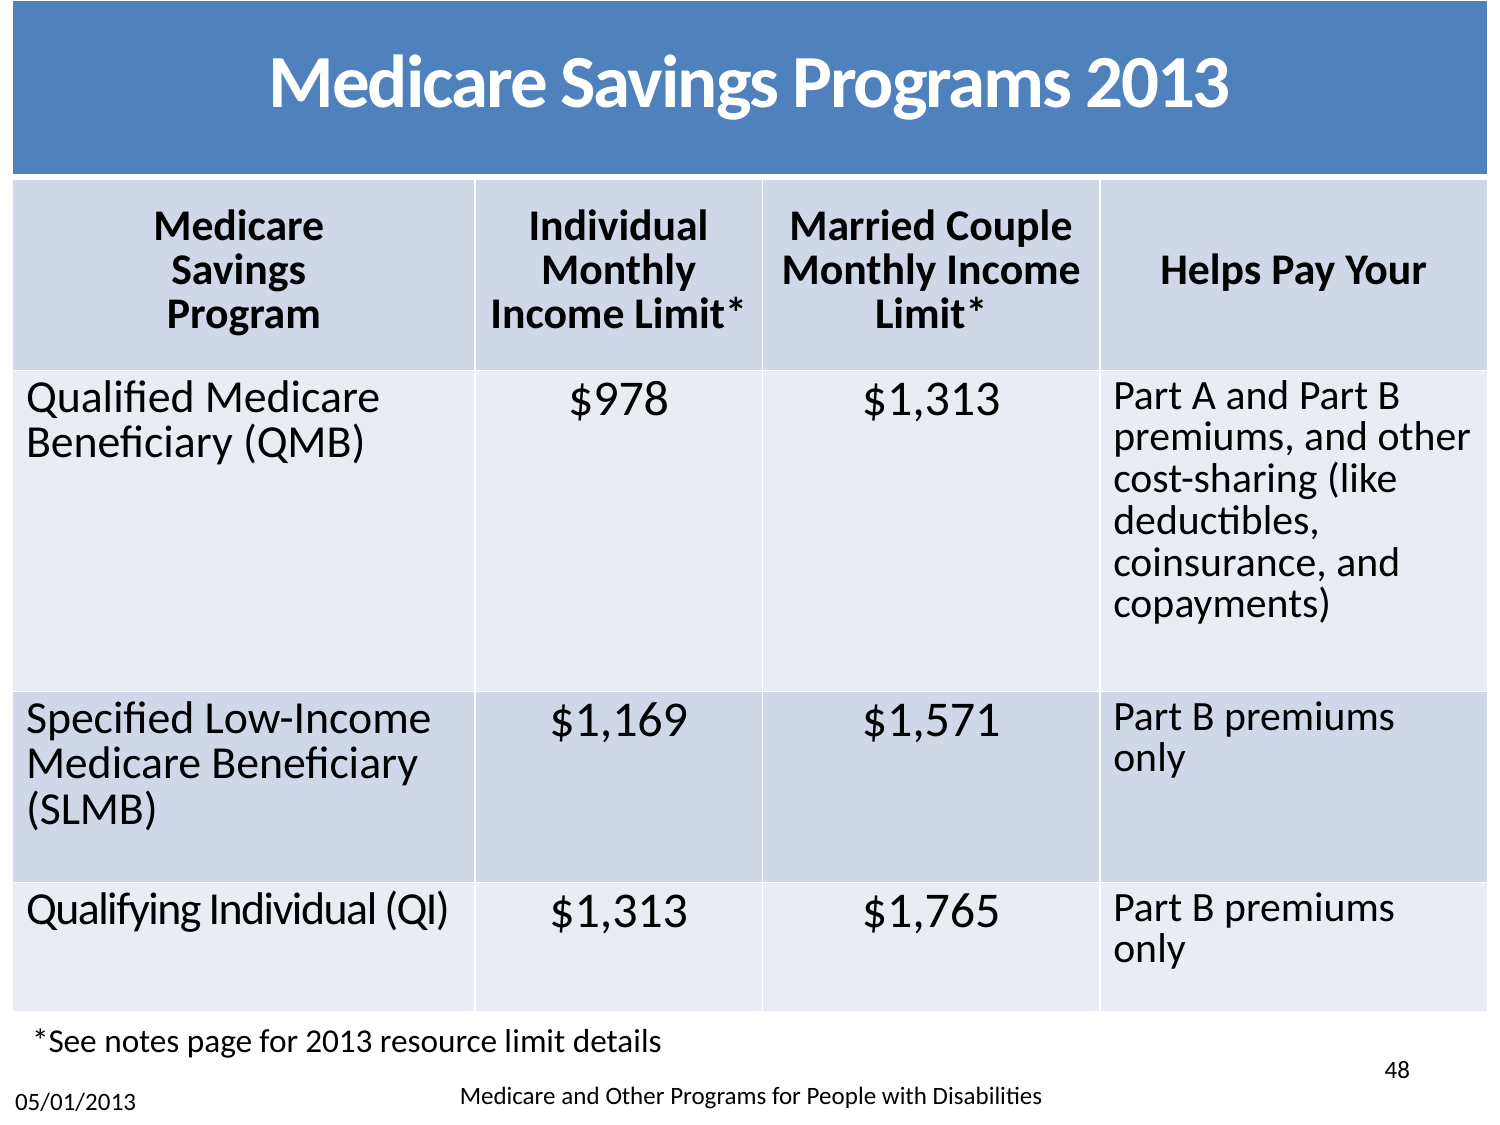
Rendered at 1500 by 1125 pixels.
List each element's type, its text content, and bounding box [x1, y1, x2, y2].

table_cell Part A and Part B premiums, and other cost-sharing (like deductibles, coinsurance, and copayments) [1101, 371, 1487, 691]
table_cell $1,313 [763, 371, 1099, 691]
table_cell Part B premiums only [1101, 883, 1487, 1011]
table_cell Part B premiums only [1101, 692, 1487, 882]
table_cell $978 [476, 371, 762, 691]
table_cell $1,765 [763, 883, 1099, 1011]
table_header Medicare Savings Programs 2013 [13, 1, 1487, 174]
slide_number 48 [1287, 1060, 1425, 1108]
table_cell Specified Low-Income Medicare Beneficiary (SLMB) [13, 692, 474, 882]
table_cell $1,169 [476, 692, 762, 882]
table_cell $1,313 [476, 883, 762, 1011]
table_cell Helps Pay Your [1101, 180, 1487, 370]
picture [0, 0, 1500, 1125]
table_cell Medicare Savings Program [13, 180, 474, 370]
table_cell Individual Monthly Income Limit* [476, 180, 762, 370]
table_cell Qualified Medicare Beneficiary (QMB) [13, 371, 474, 691]
table_cell Qualifying Individual (QI) [13, 883, 474, 1011]
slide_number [0, 1074, 350, 1125]
text_box *See notes page for 2013 resource limit details [17, 1011, 1180, 1067]
table_cell $1,571 [763, 692, 1099, 882]
table_cell Married Couple Monthly Income Limit* [763, 180, 1099, 370]
text_box Medicare and Other Programs for People with Disabilities [444, 1072, 1059, 1118]
